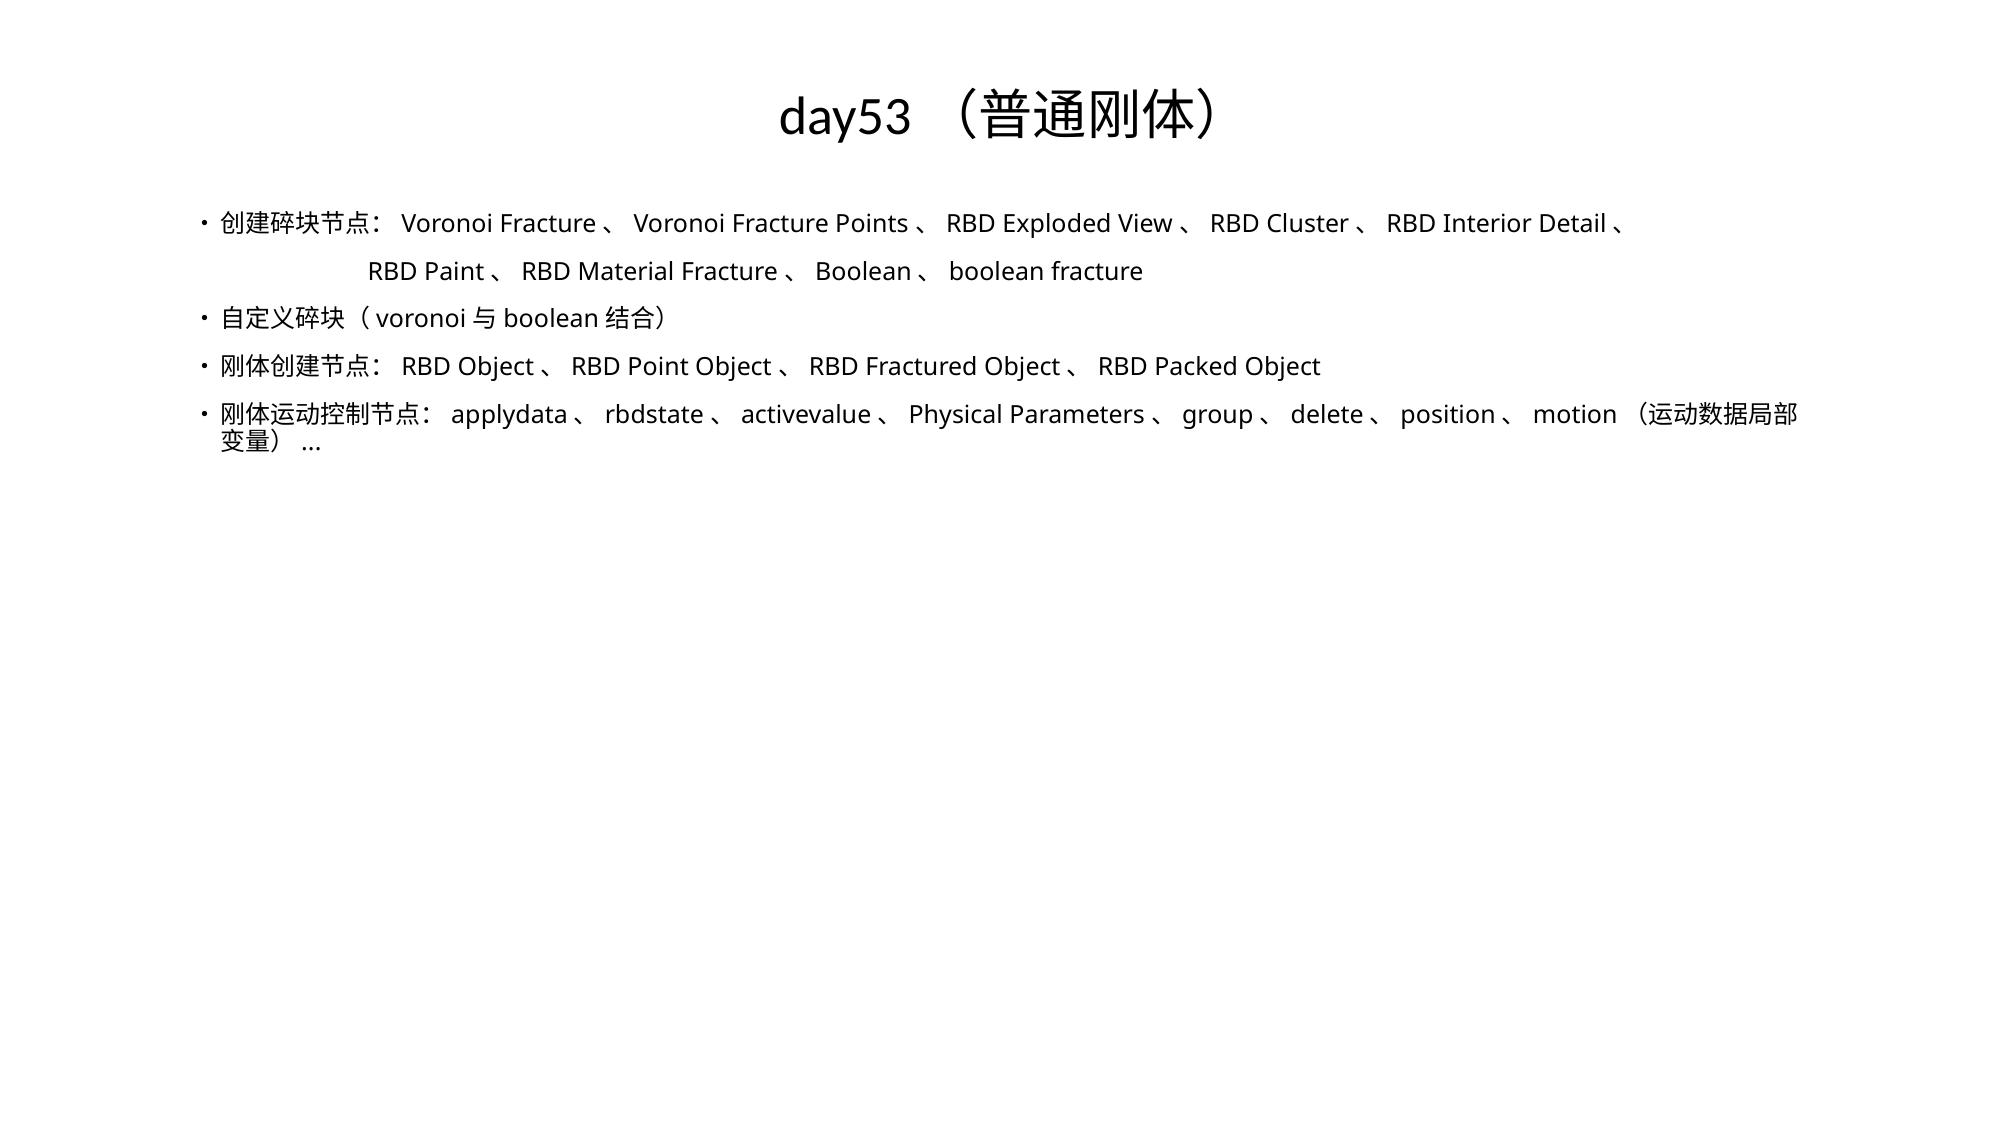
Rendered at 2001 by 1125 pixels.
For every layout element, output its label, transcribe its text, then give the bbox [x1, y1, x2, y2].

title day53（普通刚体） [543, 41, 1486, 154]
subtitle • 创建碎块节点：Voronoi Fracture、Voronoi Fracture Points、RBD Exploded View、RBD Cluster、RBD Interior Detail、 RBD Paint、RBD Material Fracture、Boolean、boolean fracture • 自定义碎块（voronoi与boolean结合） • 刚体创建节点：RBD Object、RBD Point Object、RBD Fractured Object、RBD Packed Object • 刚体运动控制节点：applydata、rbdstate、activevalue、Physical Parameters、group、delete、position、motion（运动数据局部变量）... [176, 203, 1831, 903]
